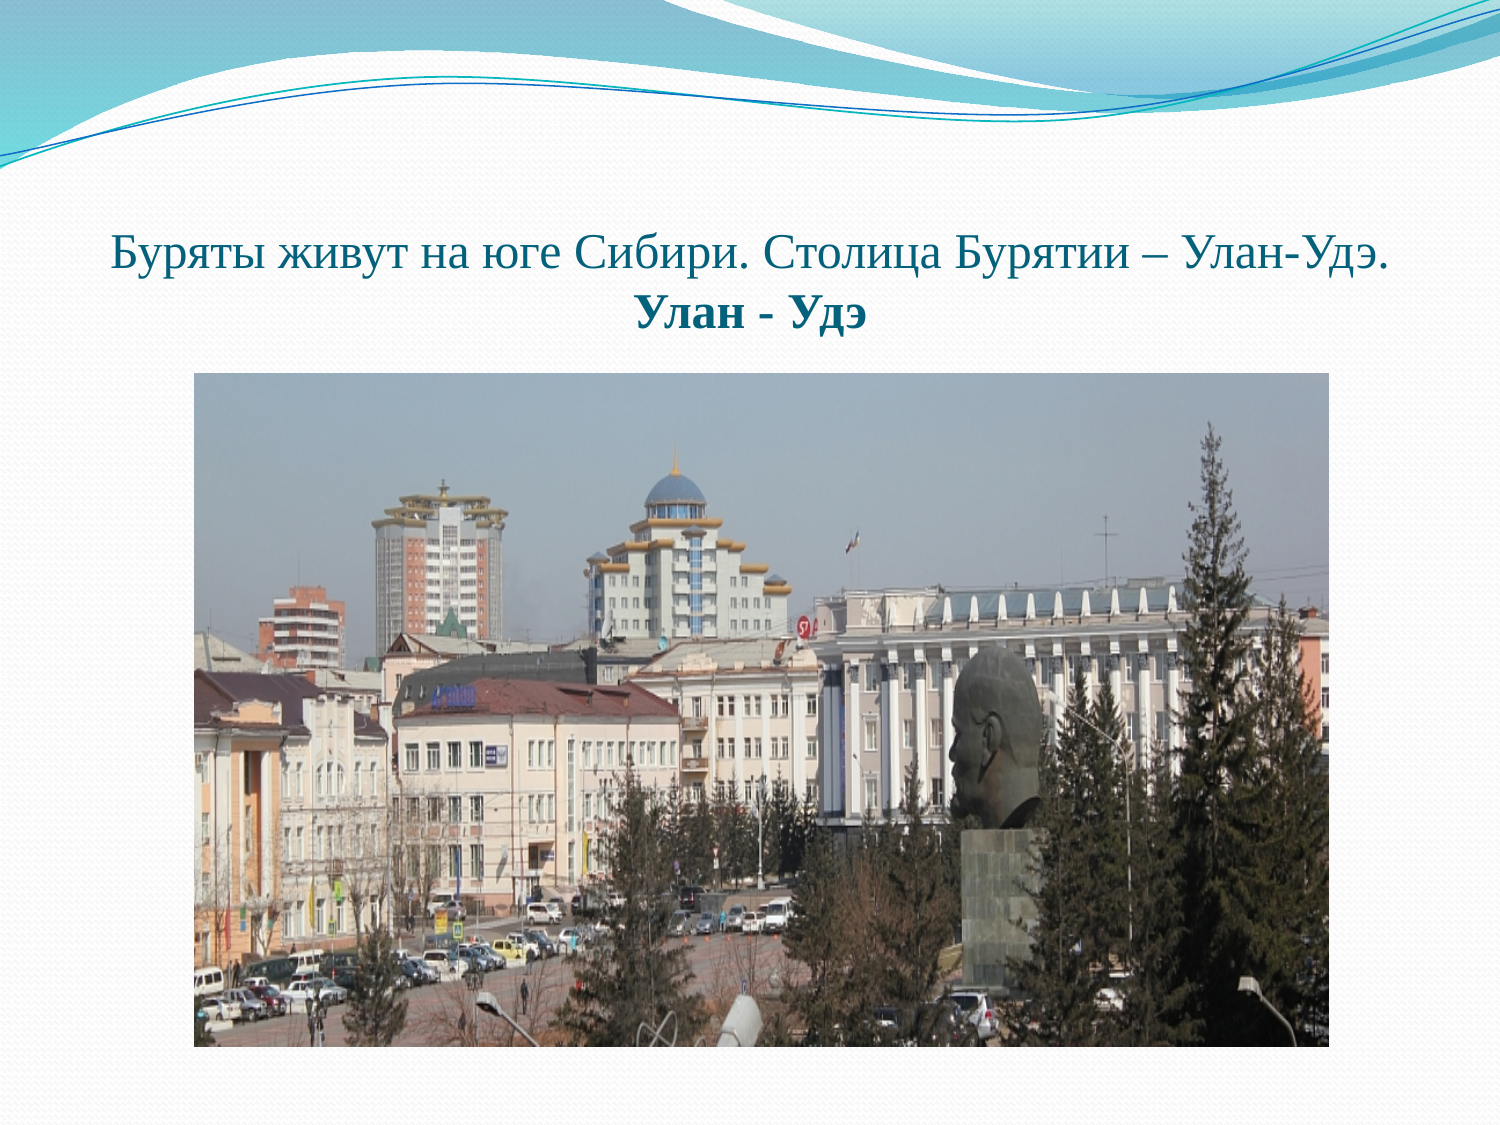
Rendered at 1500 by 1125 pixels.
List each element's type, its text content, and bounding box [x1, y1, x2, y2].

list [194, 373, 1329, 1048]
title Буряты живут на юге Сибири. Столица Бурятии – Улан-Удэ. Улан - Удэ [75, 115, 1425, 339]
